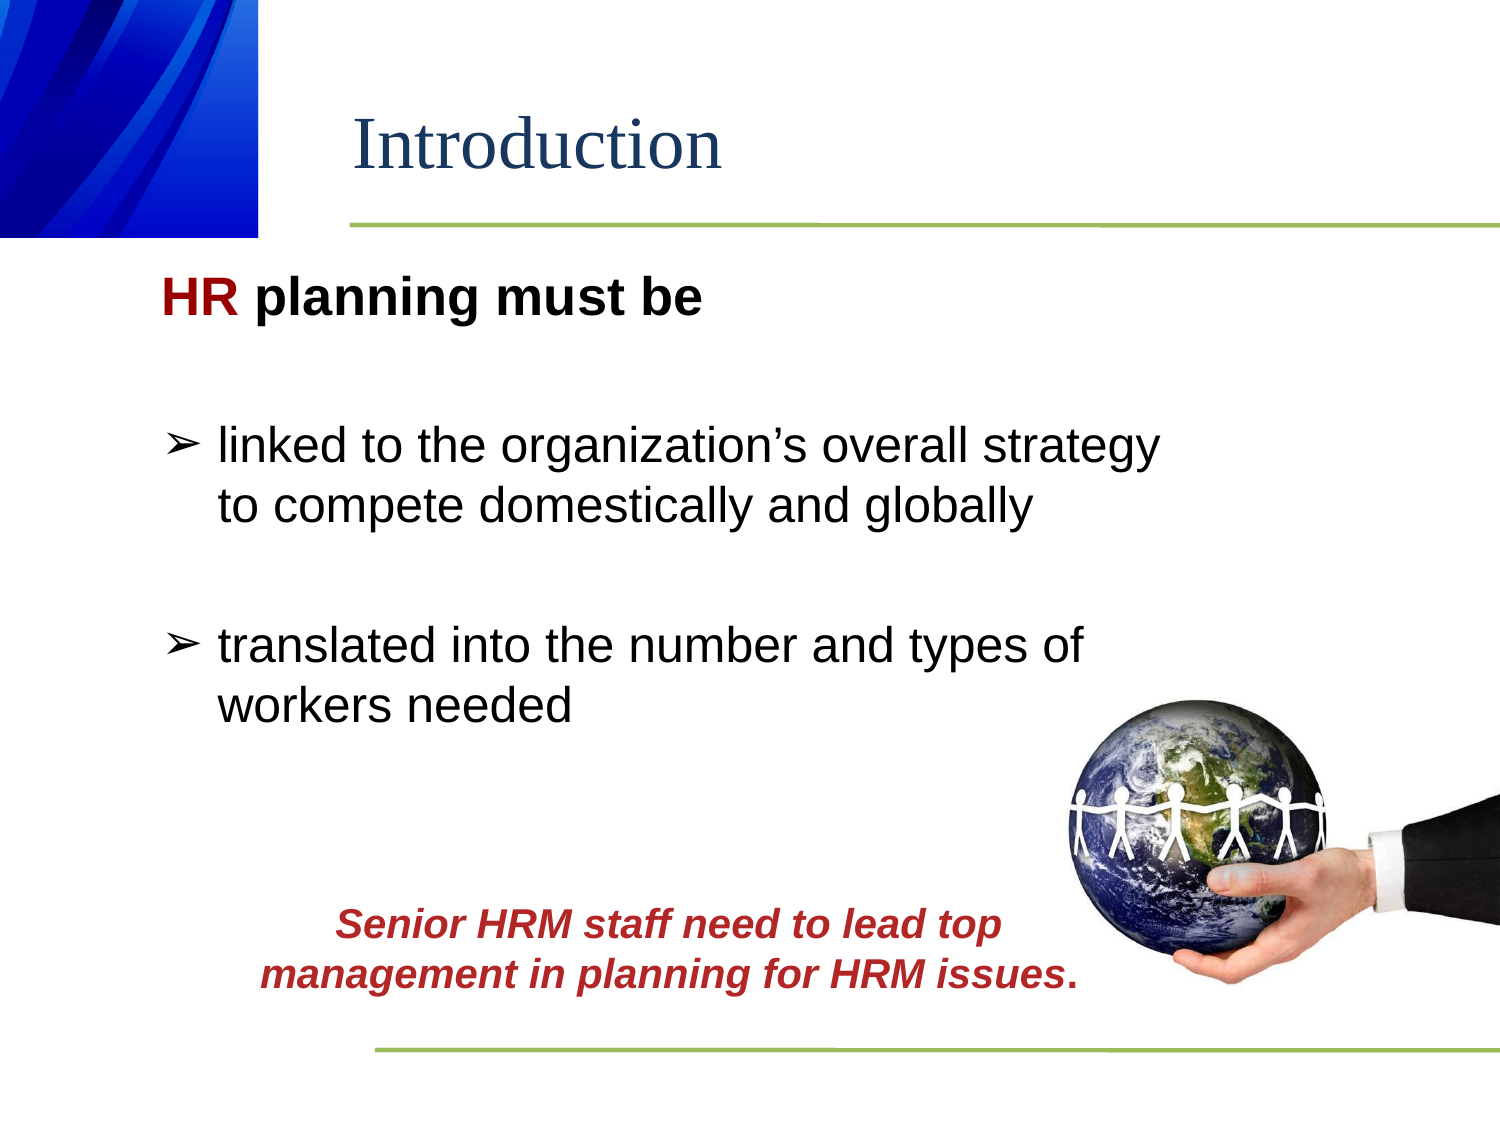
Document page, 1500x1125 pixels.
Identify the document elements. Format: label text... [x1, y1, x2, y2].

slide_number [1074, 1042, 1425, 1103]
text_box HR planning must be linked to the organization’s overall strategy to compete domestically and globally translated into the number and types of workers needed [146, 254, 1197, 817]
title Introduction [337, 45, 1425, 233]
picture [949, 631, 1500, 1032]
text_box Senior HRM staff need to lead top management in planning for HRM issues. [206, 889, 944, 1005]
picture [0, 0, 259, 238]
